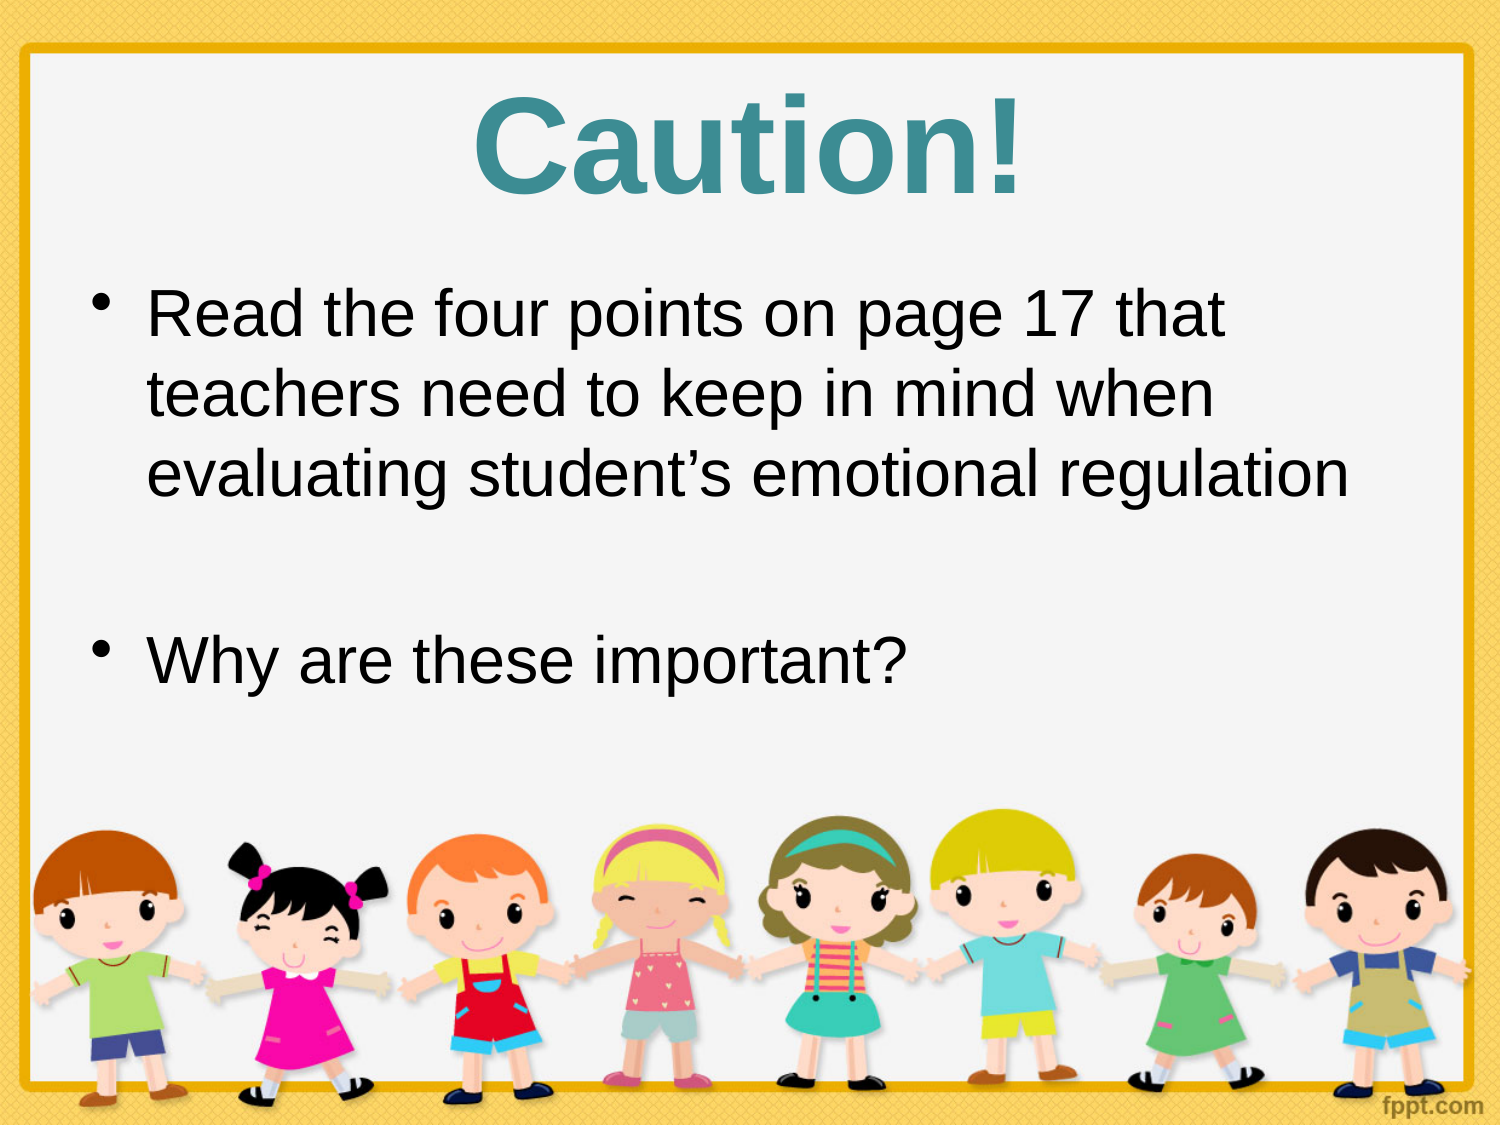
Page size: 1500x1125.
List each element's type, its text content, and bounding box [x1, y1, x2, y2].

list Read the four points on page 17 that teachers need to keep in mind when evaluating student’s emotional regulation Why are these important? [75, 262, 1425, 1005]
picture [0, 0, 1500, 1125]
title Caution! [75, 45, 1425, 233]
